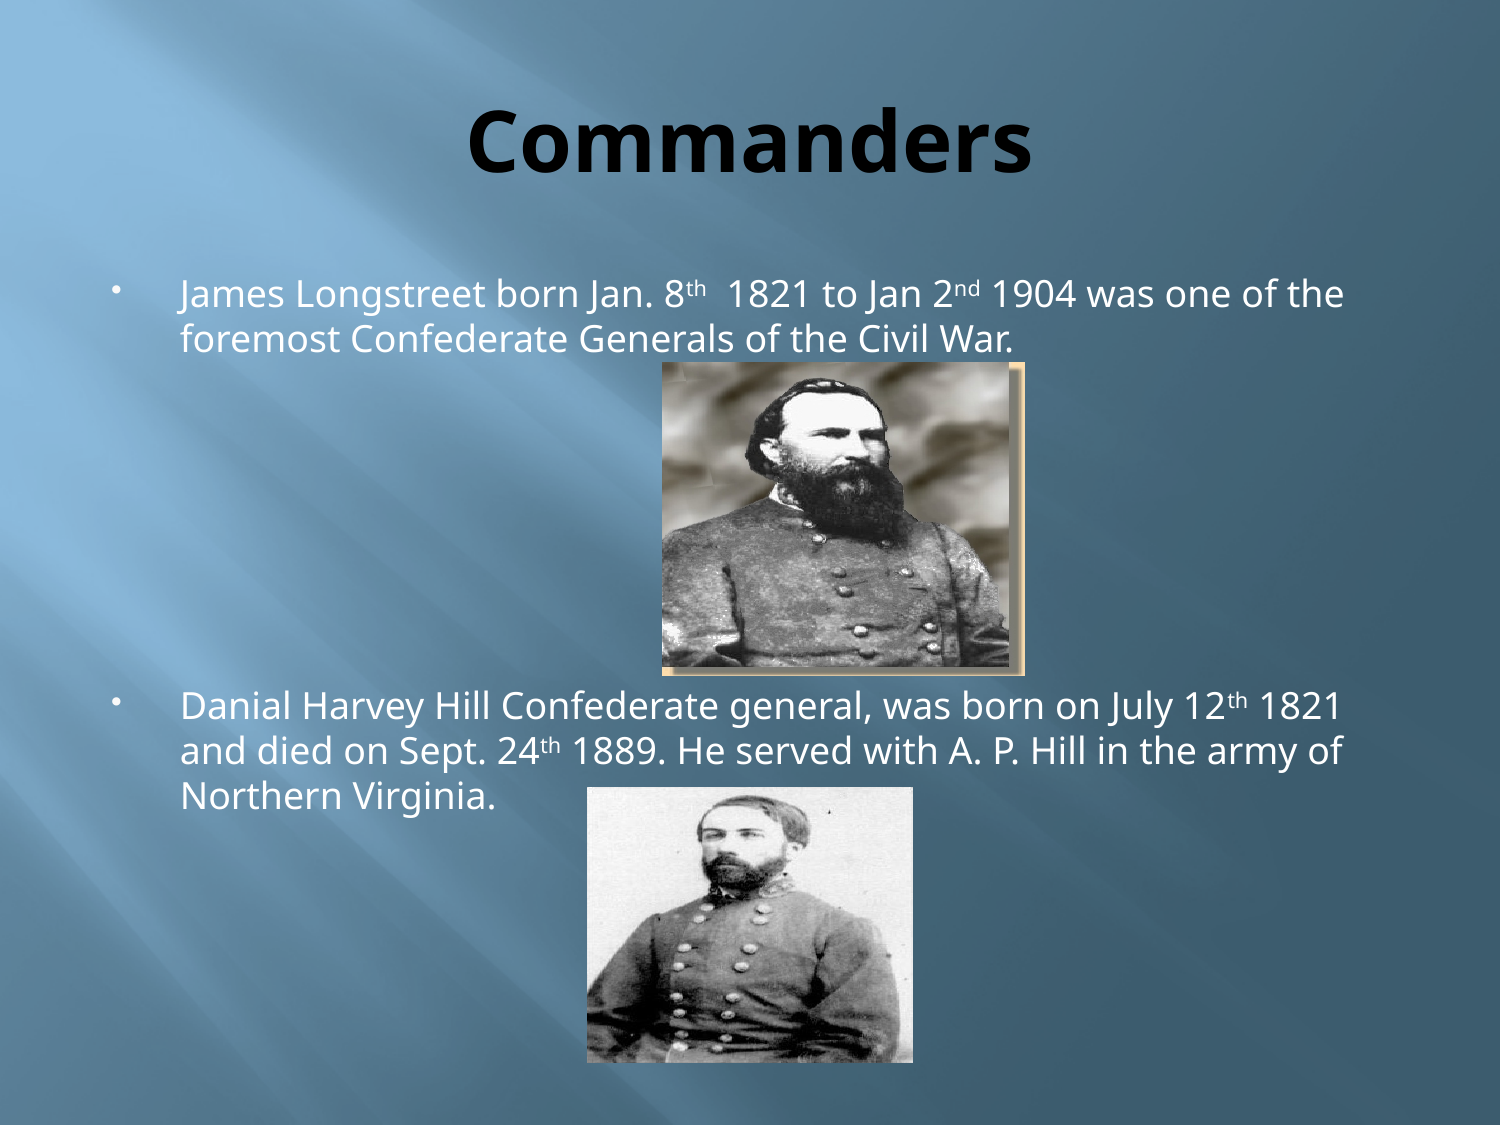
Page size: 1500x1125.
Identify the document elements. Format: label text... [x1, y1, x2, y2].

picture [662, 362, 1025, 676]
list James Longstreet born Jan. 8th 1821 to Jan 2nd 1904 was one of the foremost Confederate Generals of the Civil War. Danial Harvey Hill Confederate general, was born on July 12th 1821 and died on Sept. 24th 1889. He served with A. P. Hill in the army of Northern Virginia. [75, 262, 1425, 1035]
picture [587, 787, 913, 1063]
title Commanders [75, 45, 1425, 233]
